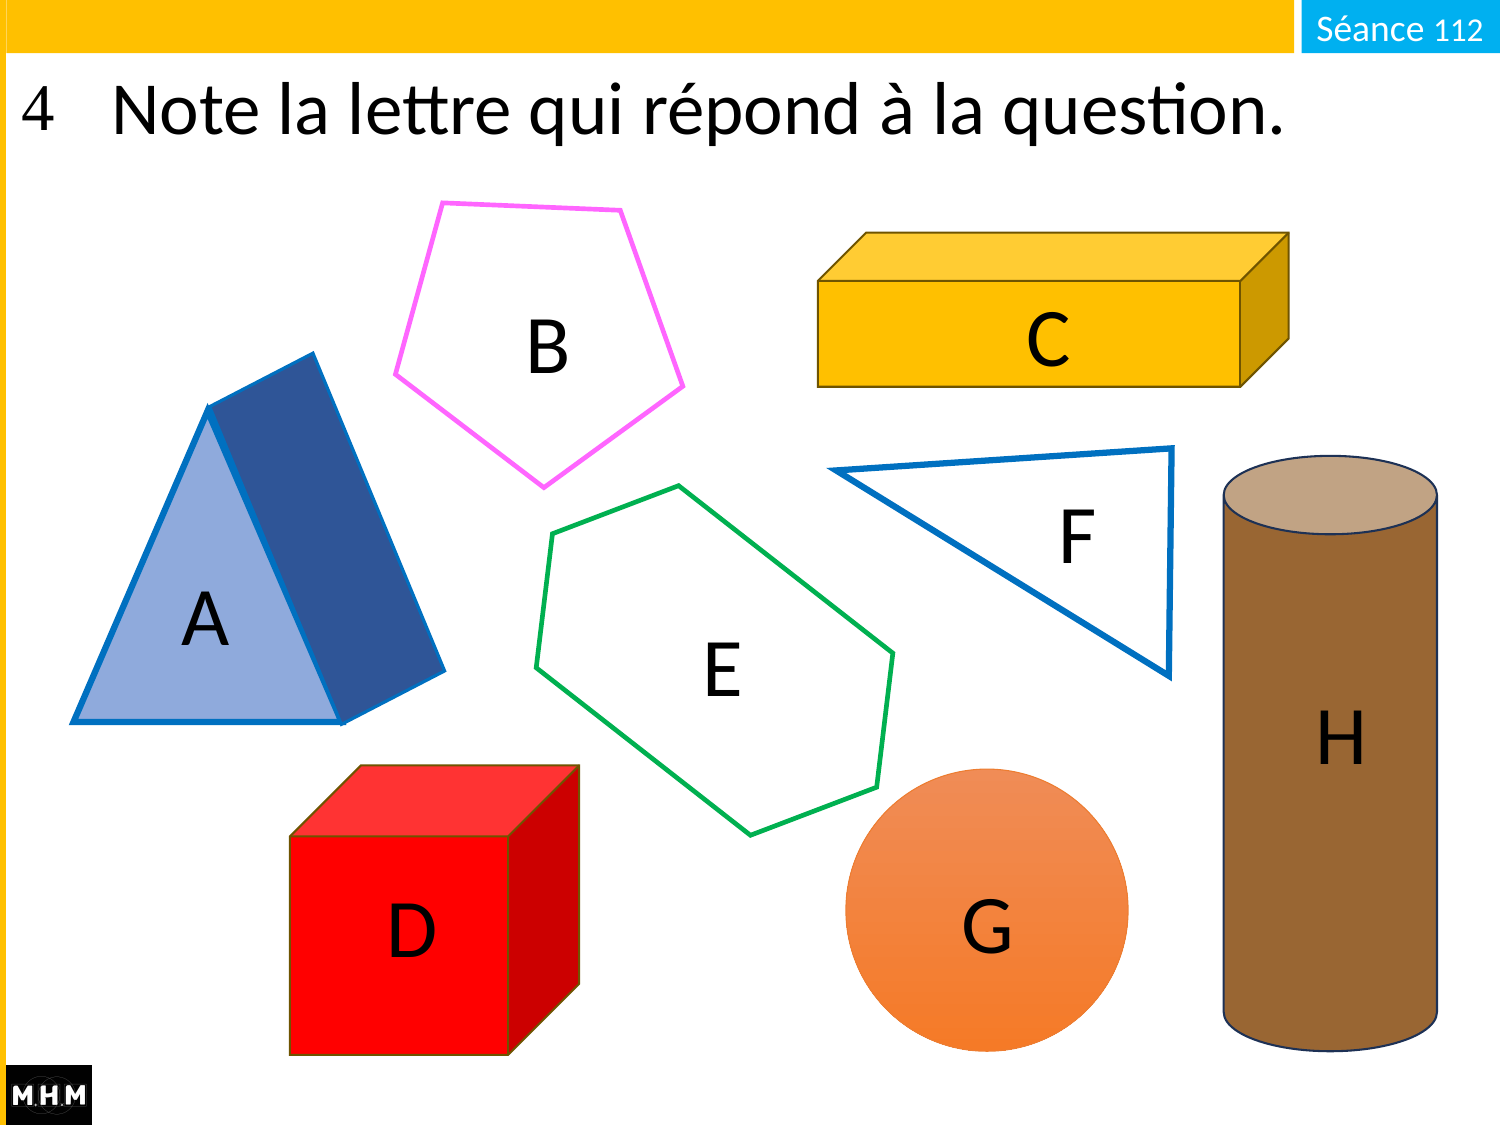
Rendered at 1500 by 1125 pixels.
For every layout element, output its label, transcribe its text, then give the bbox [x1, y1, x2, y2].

text_box G [946, 863, 1046, 978]
text_box [1222, 454, 1439, 1053]
text_box [535, 484, 894, 837]
picture [6, 1065, 92, 1125]
text_box D [371, 866, 471, 982]
text_box [394, 201, 685, 489]
text_box [845, 768, 1129, 1052]
text_box [71, 408, 339, 724]
text_box A [166, 555, 266, 670]
title Note la lettre qui répond à la question. [96, 60, 1391, 160]
text_box [816, 231, 1290, 388]
text_box B [510, 283, 610, 398]
text_box E [687, 605, 787, 721]
text_box [832, 447, 1173, 678]
text_box [288, 764, 581, 1056]
text_box C [1011, 275, 1111, 391]
text_box H [1300, 673, 1400, 789]
text_box F [1043, 473, 1143, 588]
text_box [208, 351, 446, 726]
